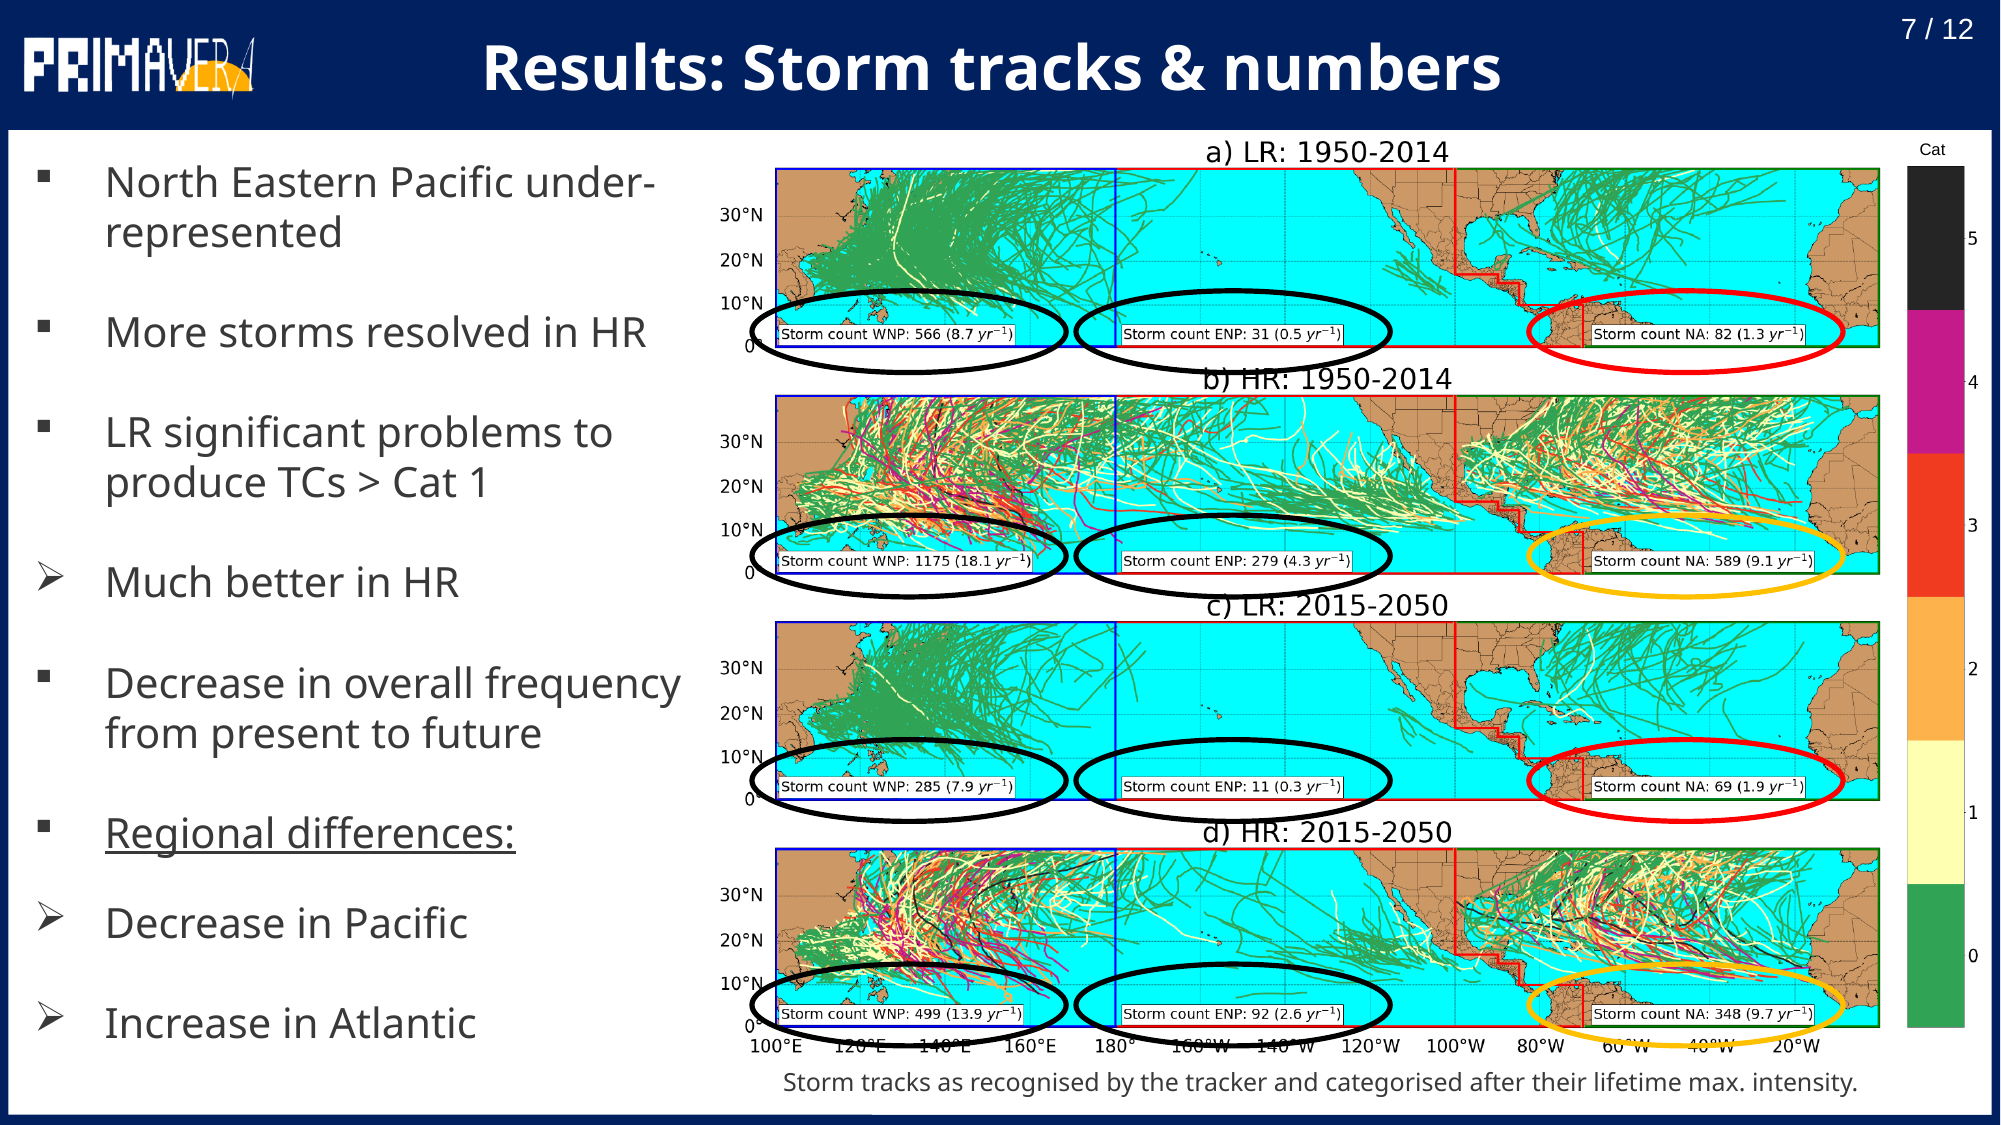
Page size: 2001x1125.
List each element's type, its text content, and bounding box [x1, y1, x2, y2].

slide_number 7 / 12 [1886, 2, 2000, 61]
text_box Storm tracks as recognised by the tracker and categorised after their lifetime max. intensity. [768, 1068, 1898, 1104]
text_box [716, 131, 1988, 1059]
list Results: Storm tracks & numbers [7, 20, 1993, 114]
text_box North Eastern Pacific under-represented More storms resolved in HR LR significant problems to produce TCs > Cat 1 Much better in HR Decrease in overall frequency from present to future Regional differences: Decrease in Pacific Increase in Atlantic [19, 148, 710, 1082]
